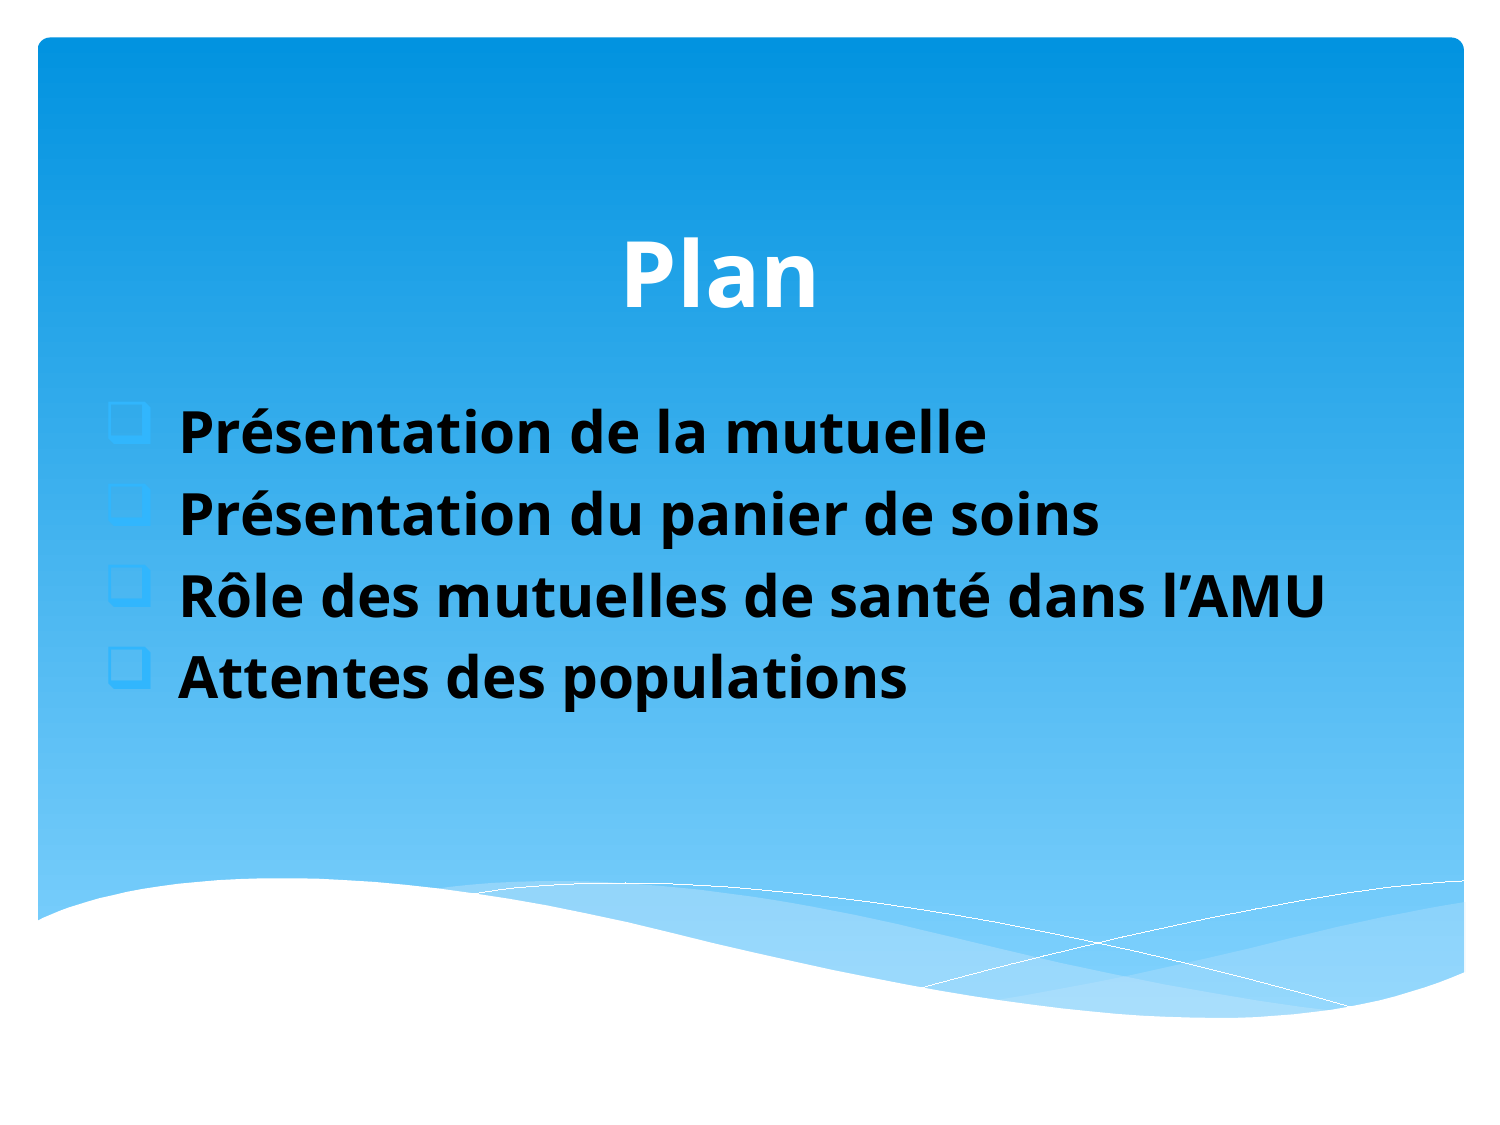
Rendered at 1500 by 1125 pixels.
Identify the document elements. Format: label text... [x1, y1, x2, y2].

subtitle Plan Présentation de la mutuelle Présentation du panier de soins Rôle des mutuelles de santé dans l’AMU Attentes des populations [88, 208, 1353, 835]
